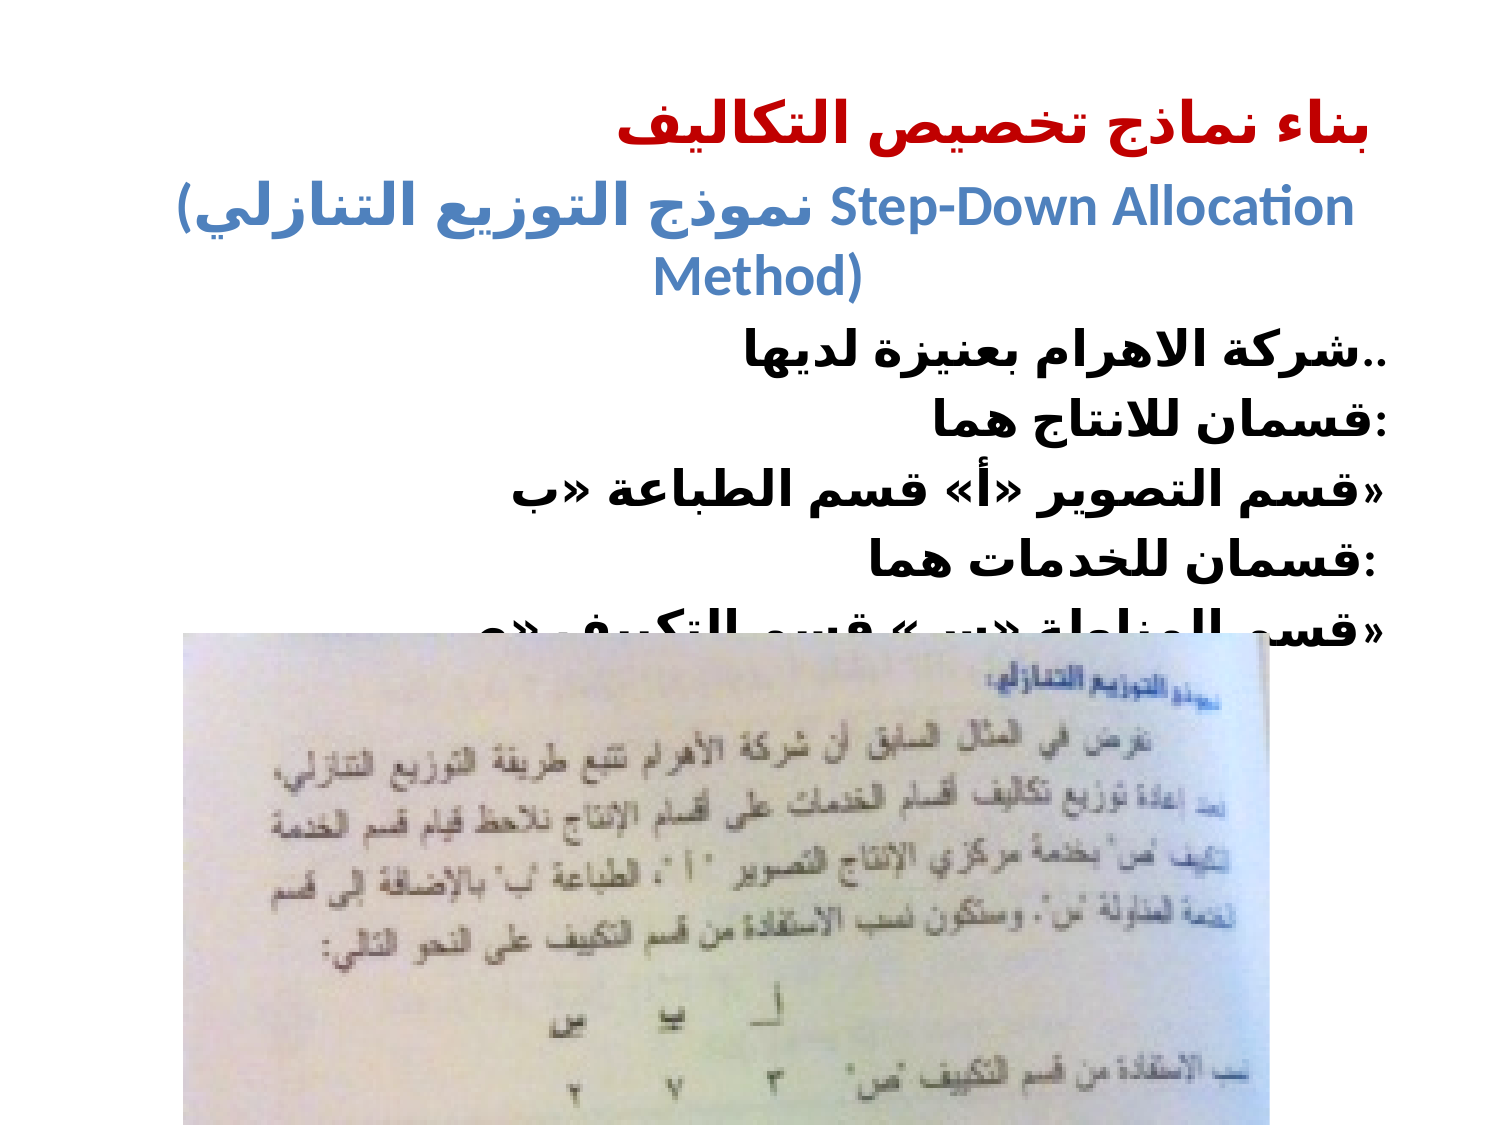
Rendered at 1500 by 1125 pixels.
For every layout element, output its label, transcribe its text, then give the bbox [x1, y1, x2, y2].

picture [182, 633, 1270, 1125]
list بناء نماذج تخصيص التكاليف (نموذج التوزيع التنازلي Step-Down Allocation Method) شركة الاهرام بعنيزة لديها.. قسمان للانتاج هما: قسم التصوير «أ» قسم الطباعة «ب» قسمان للخدمات هما: قسم المناولة «س» قسم التكييف «ص» [53, 78, 1404, 821]
